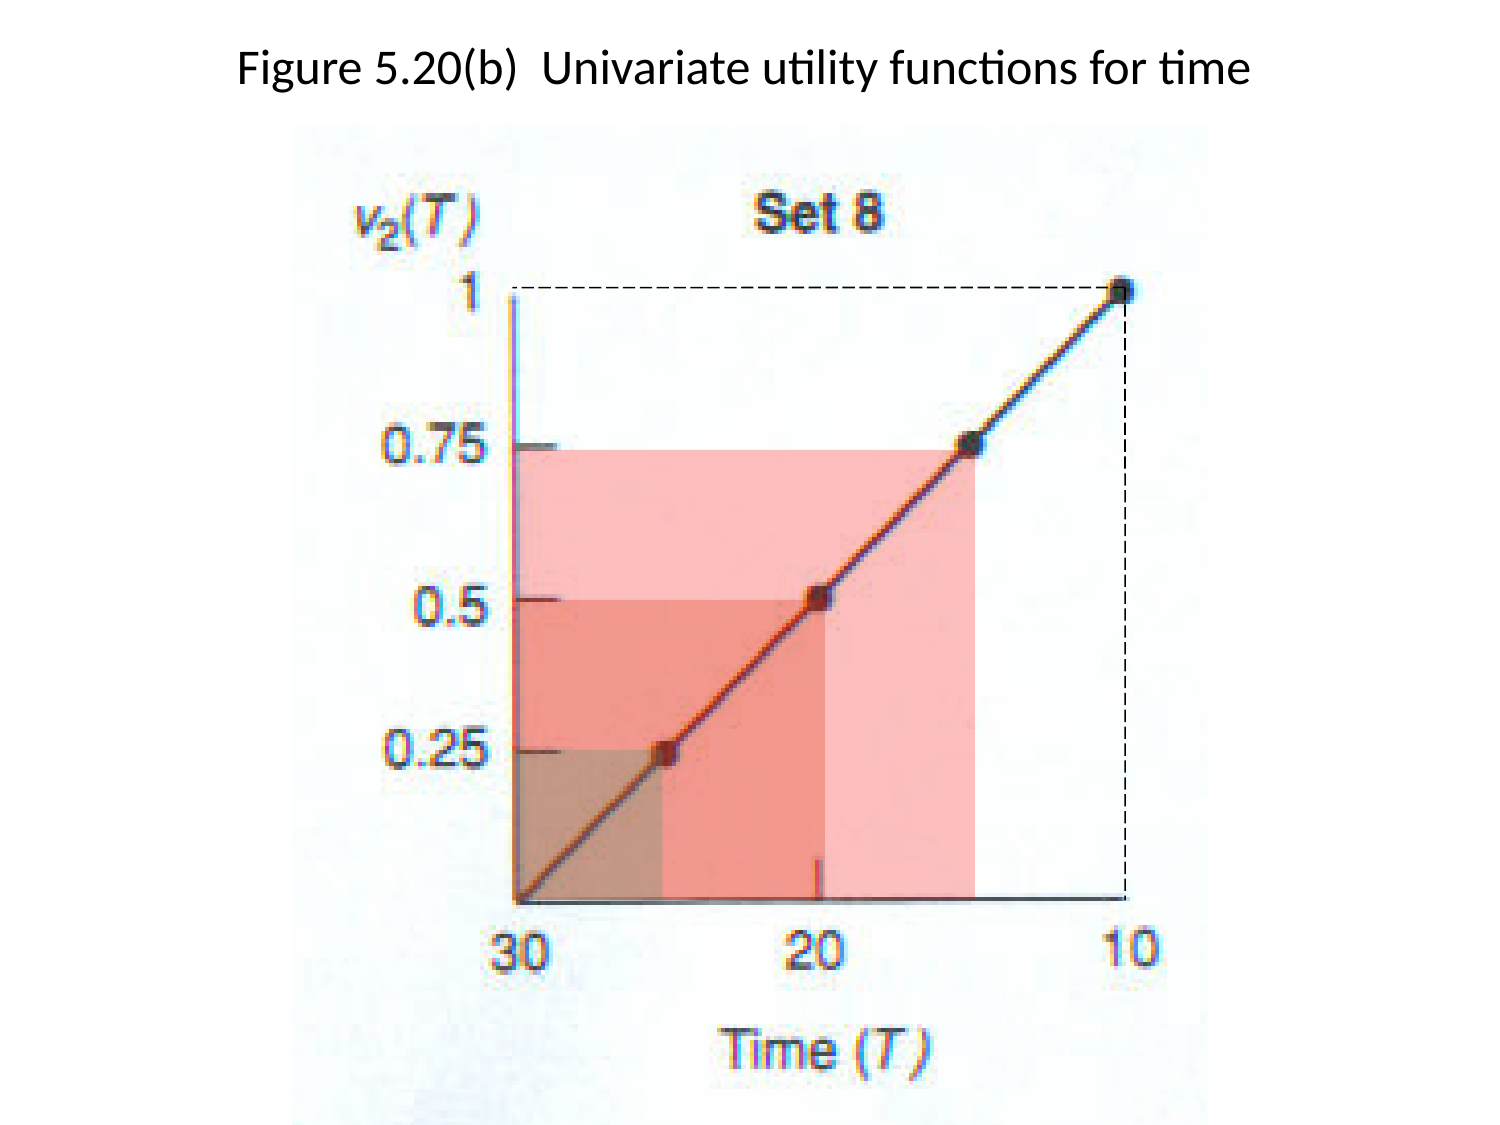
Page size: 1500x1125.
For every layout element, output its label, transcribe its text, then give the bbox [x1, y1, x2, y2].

title Figure 5.20(b) Univariate utility functions for time [75, 37, 1425, 93]
picture [292, 124, 1208, 1125]
